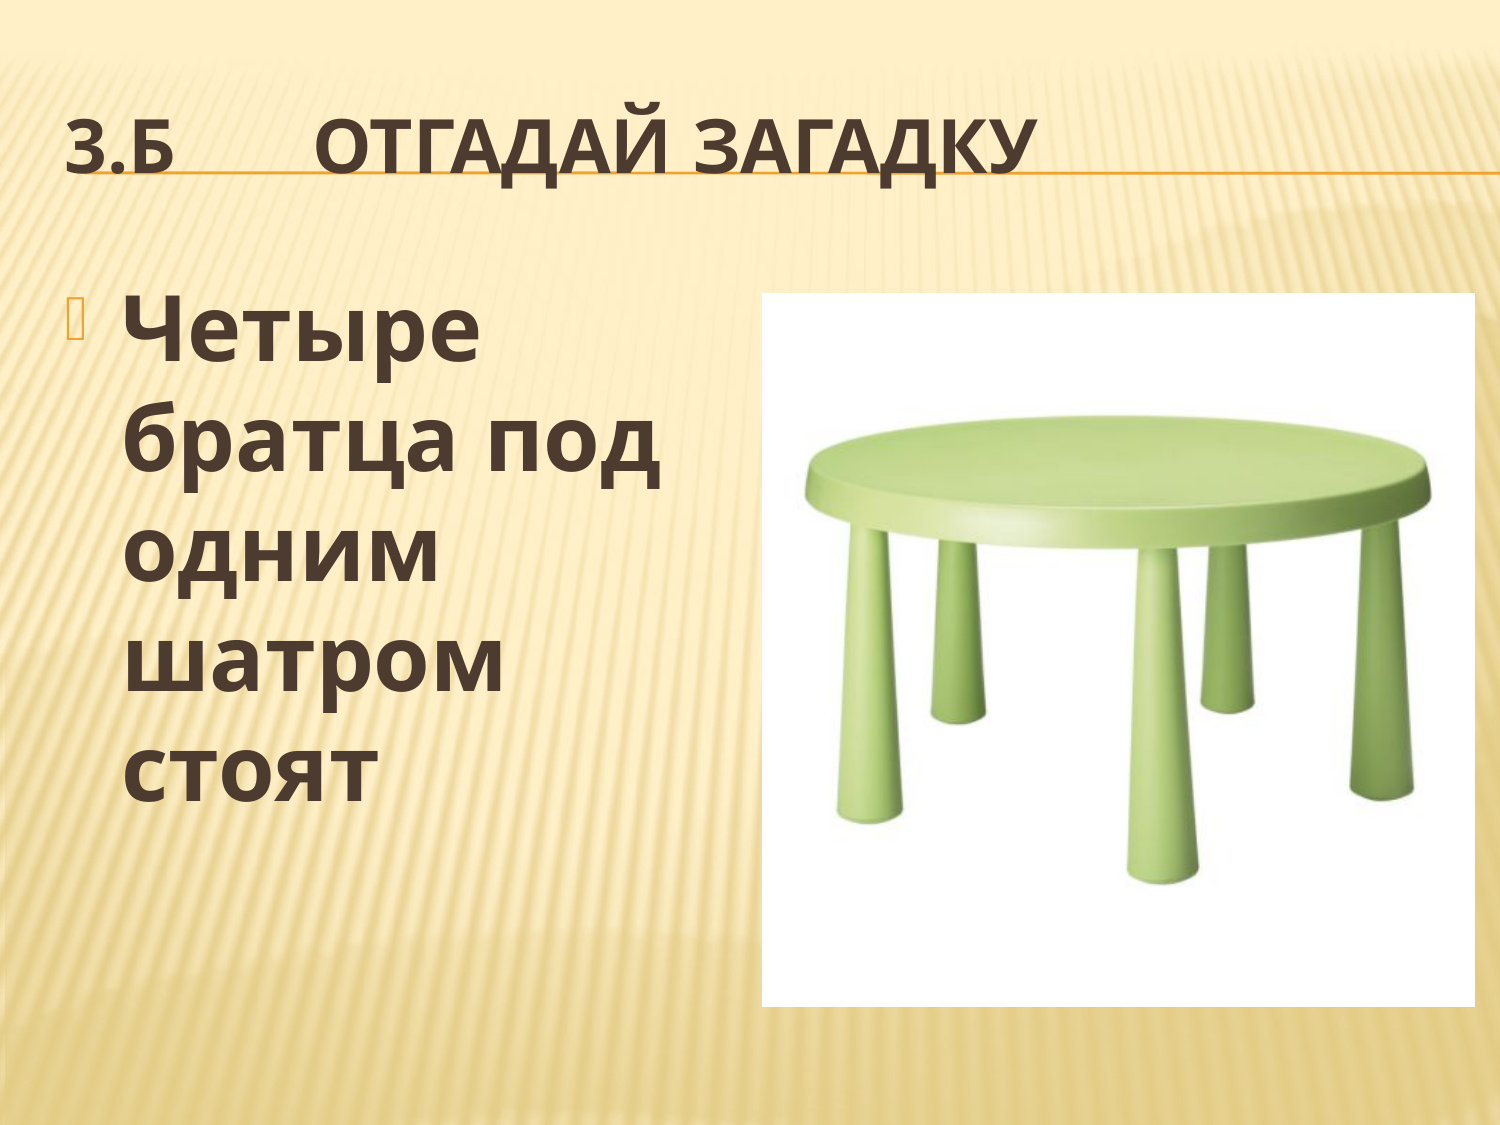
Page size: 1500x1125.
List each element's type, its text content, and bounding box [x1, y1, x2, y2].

title 3.Б Отгадай загадку [49, 75, 1475, 213]
list Четыре братца под одним шатром стоят [50, 262, 738, 1038]
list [762, 293, 1476, 1007]
